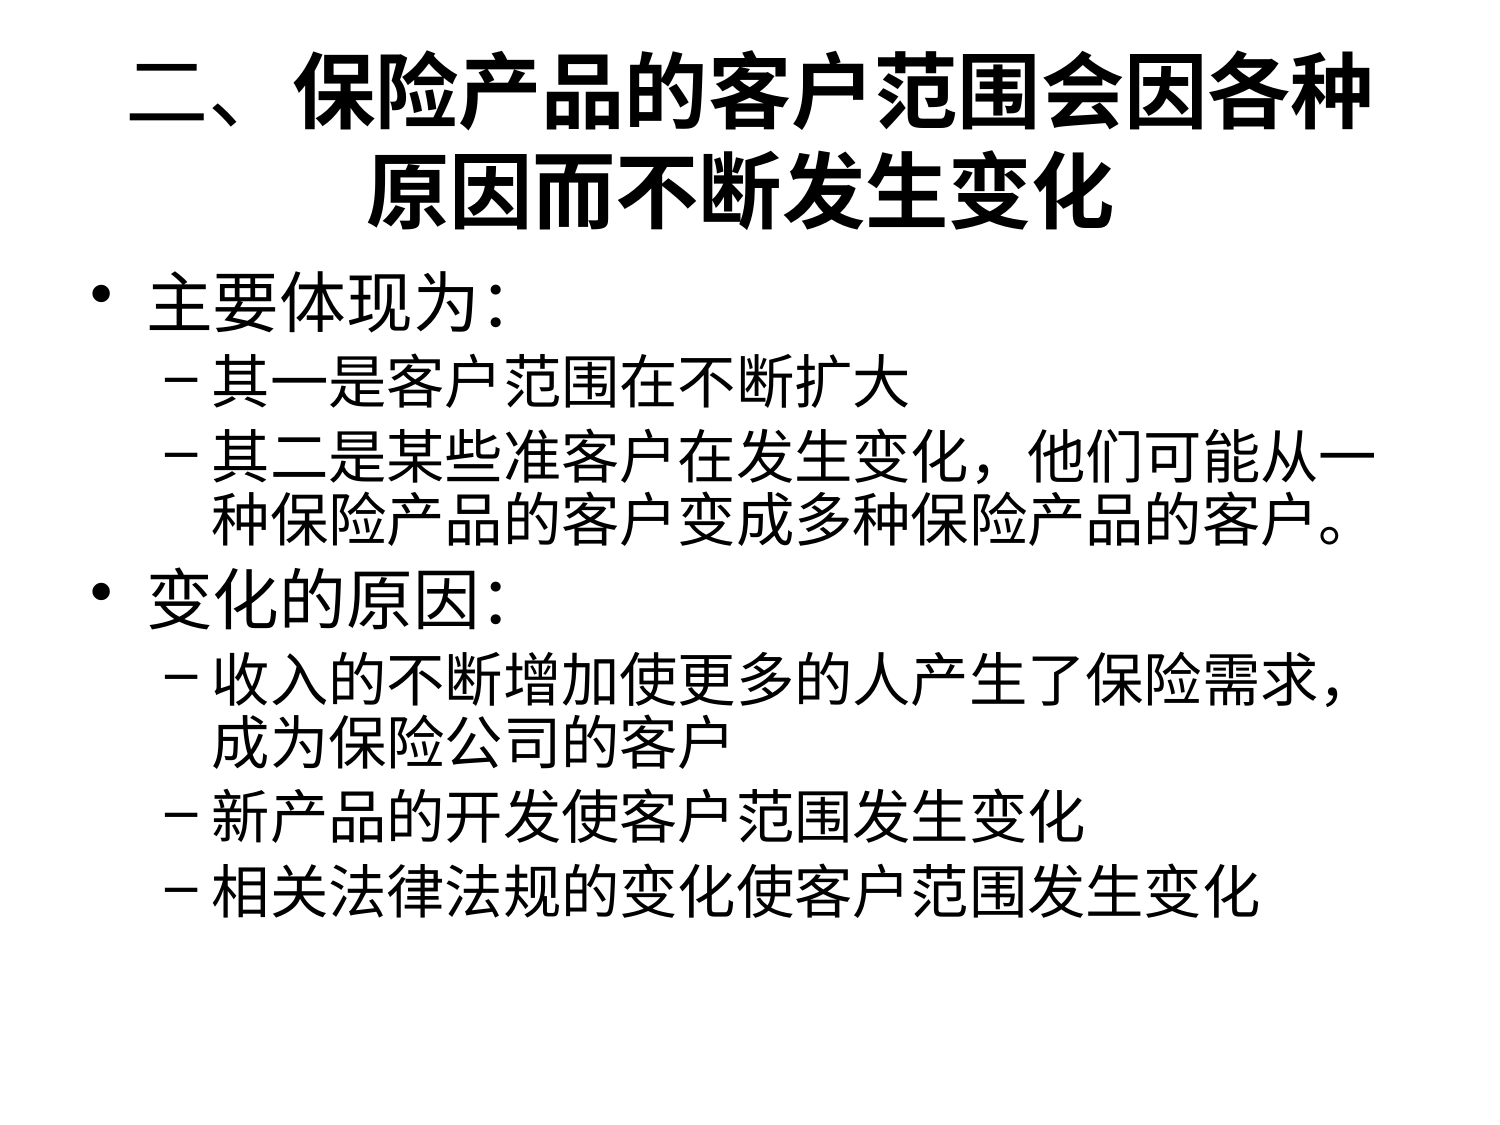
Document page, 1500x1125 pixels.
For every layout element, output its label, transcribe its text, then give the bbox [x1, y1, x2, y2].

title 二、保险产品的客户范围会因各种原因而不断发生变化 [75, 45, 1425, 233]
list 主要体现为： 其一是客户范围在不断扩大 其二是某些准客户在发生变化，他们可能从一种保险产品的客户变成多种保险产品的客户。 变化的原因： 收入的不断增加使更多的人产生了保险需求，成为保险公司的客户 新产品的开发使客户范围发生变化 相关法律法规的变化使客户范围发生变化 [75, 262, 1425, 1005]
